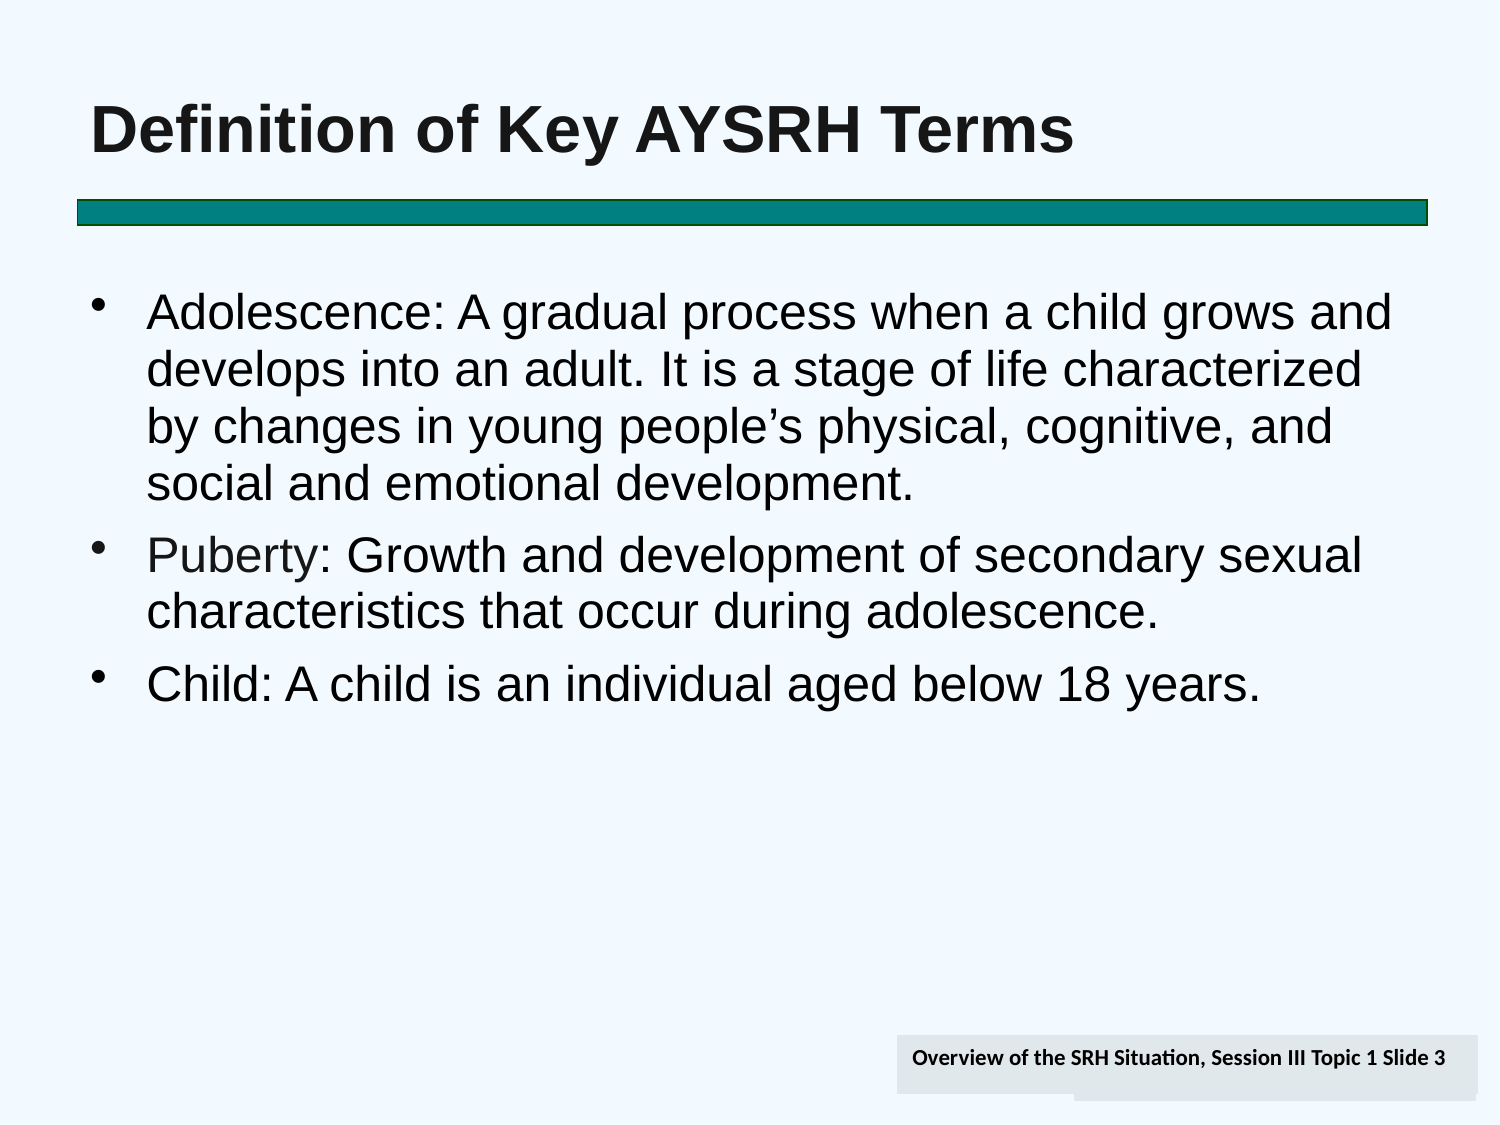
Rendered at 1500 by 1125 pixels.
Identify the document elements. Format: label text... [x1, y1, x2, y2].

list Adolescence: A gradual process when a child grows and develops into an adult. It is a stage of life characterized by changes in young people’s physical, cognitive, and social and emotional development. Puberty: Growth and development of secondary sexual characteristics that occur during adolescence. Child: A child is an individual aged below 18 years. [75, 276, 1425, 1003]
text_box Overview of the SRH Situation, Session III Topic 1 Slide 3 [897, 1035, 1044, 1094]
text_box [1049, 1026, 1500, 1101]
title Definition of Key AYSRH Terms [75, 45, 1425, 233]
